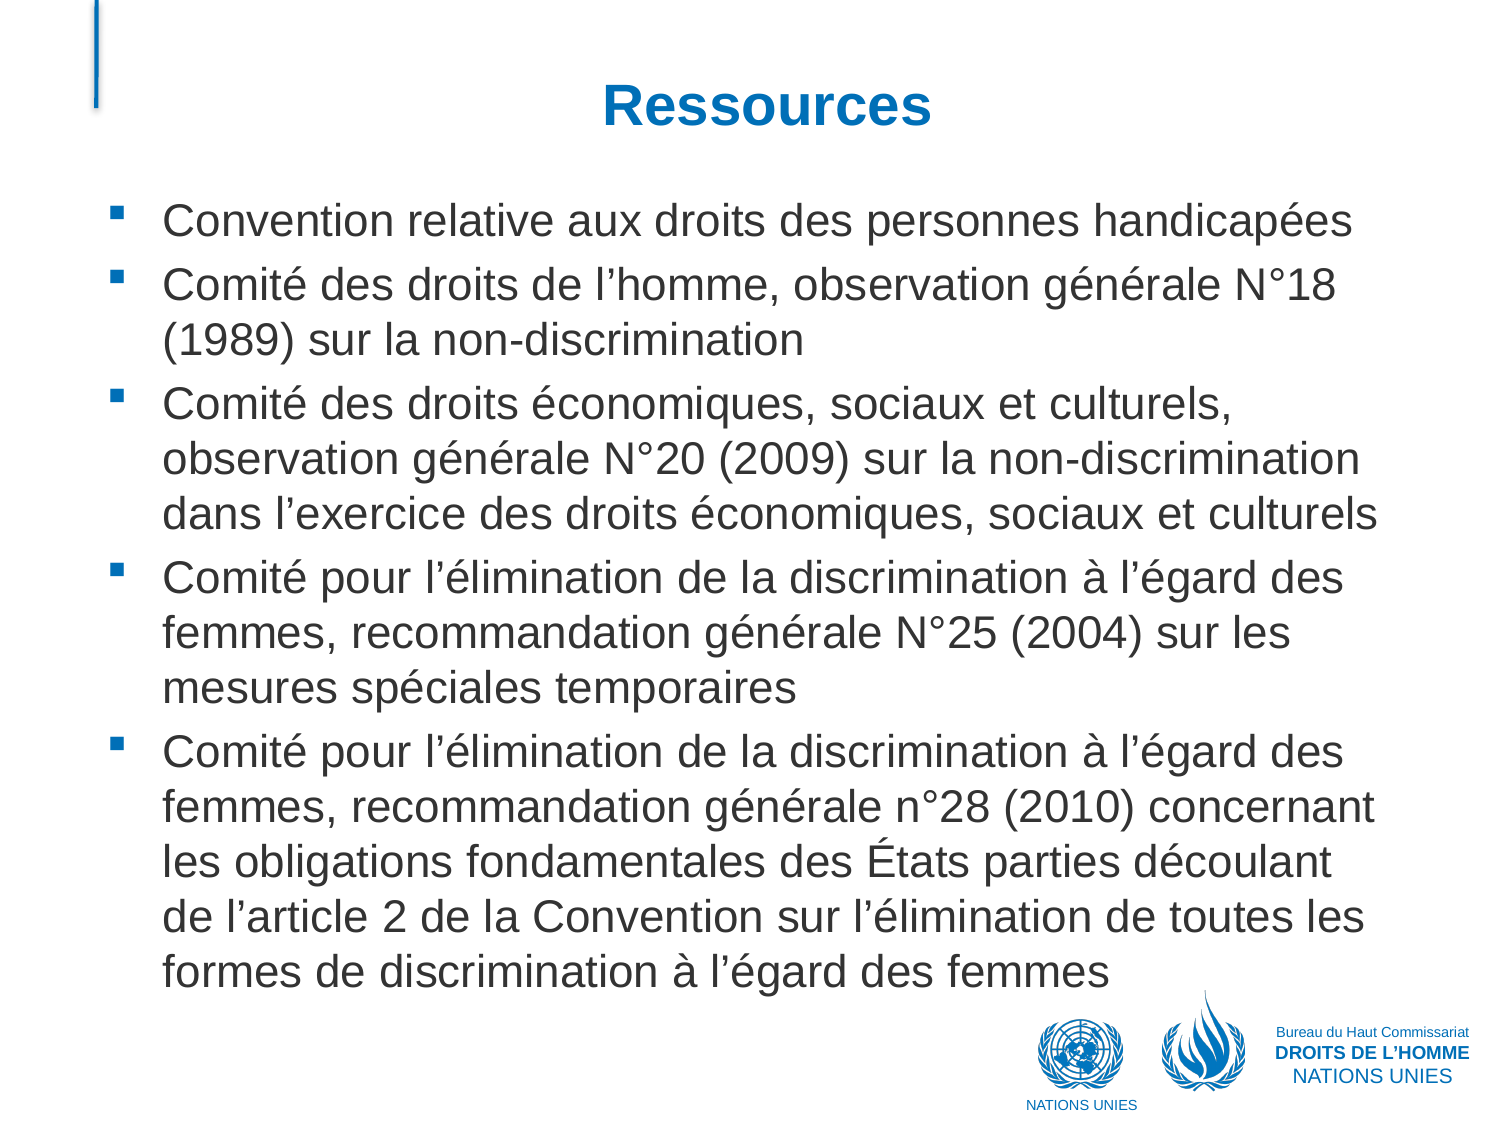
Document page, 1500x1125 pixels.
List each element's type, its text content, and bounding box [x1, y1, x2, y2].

title Ressources [72, 59, 1463, 248]
picture [1037, 990, 1457, 1107]
text_box Bureau du Haut Commissariat DROITS DE L’HOMME NATIONS UNIES [1245, 1015, 1500, 1096]
text_box NATIONS UNIES [980, 1088, 1184, 1121]
list Convention relative aux droits des personnes handicapées Comité des droits de l’homme, observation générale N°18 (1989) sur la non-discrimination Comité des droits économiques, sociaux et culturels, observation générale N°20 (2009) sur la non-discrimination dans l’exercice des droits économiques, sociaux et culturels Comité pour l’élimination de la discrimination à l’égard des femmes, recommandation générale N°25 (2004) sur les mesures spéciales temporaires Comité pour l’élimination de la discrimination à l’égard des femmes, recommandation générale n°28 (2010) concernant les obligations fondamentales des États parties découlant de l’article 2 de la Convention sur l’élimination de toutes les formes de discrimination à l’égard des femmes [91, 183, 1405, 1007]
